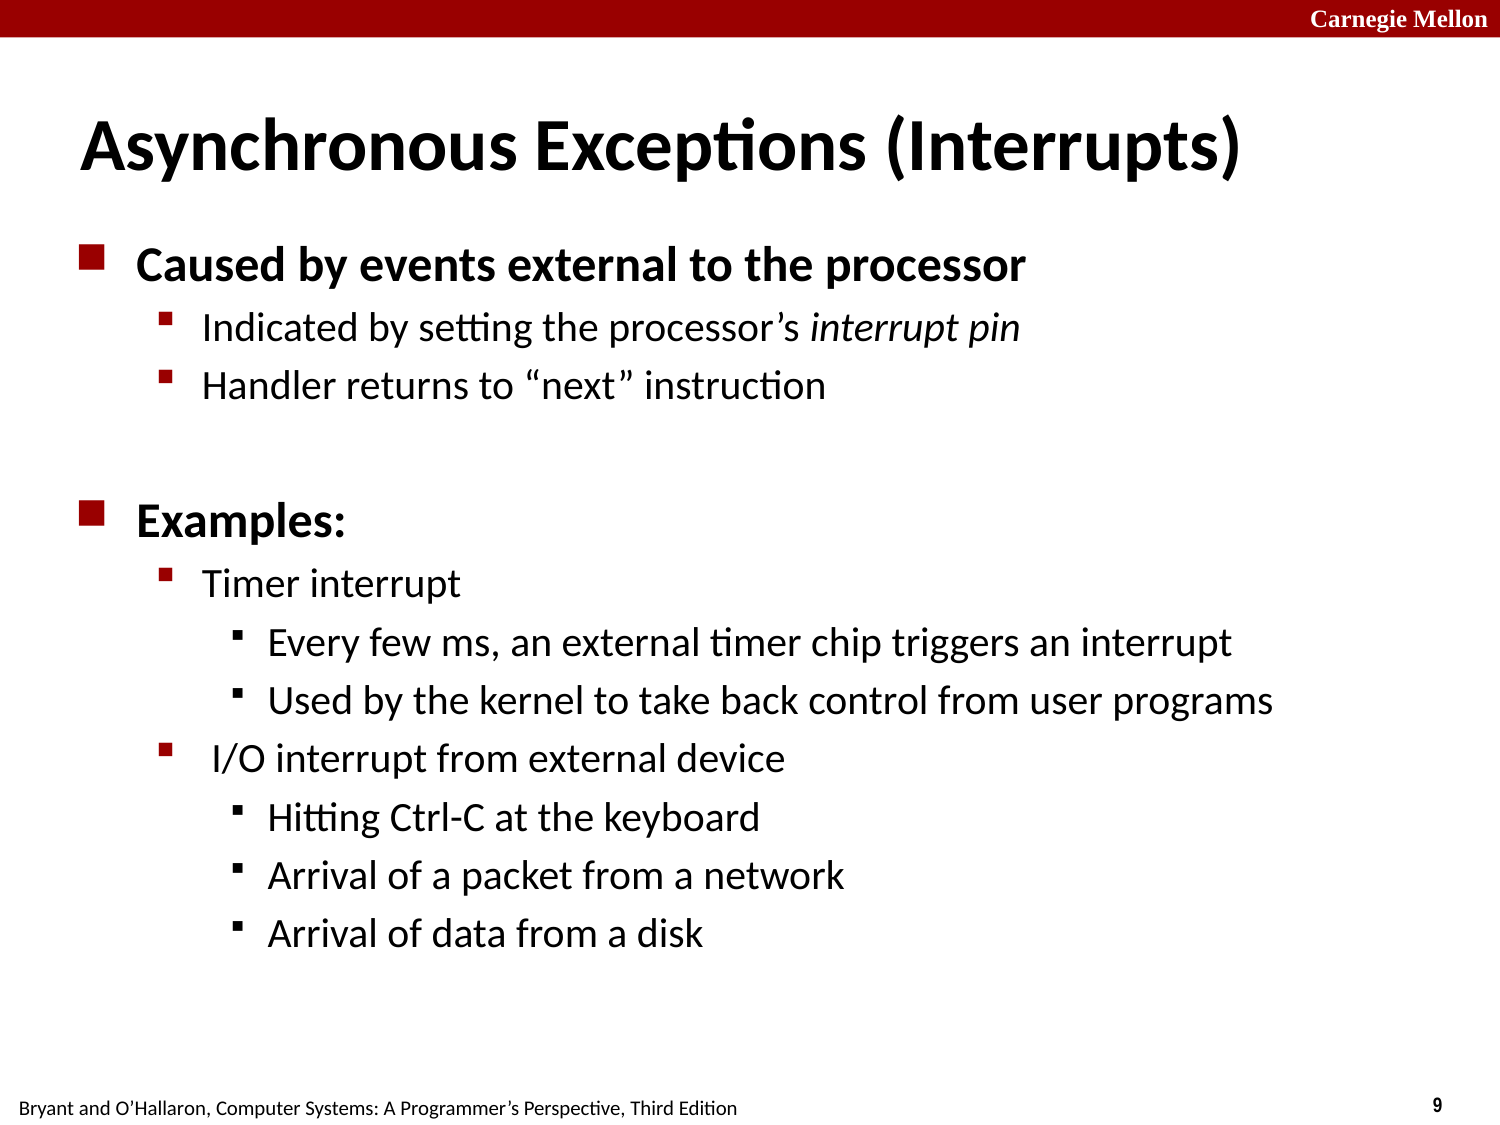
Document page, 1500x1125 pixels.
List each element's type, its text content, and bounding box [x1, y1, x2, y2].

title Asynchronous Exceptions (Interrupts) [64, 93, 1364, 188]
list Caused by events external to the processor Indicated by setting the processor’s interrupt pin Handler returns to “next” instruction Examples: Timer interrupt Every few ms, an external timer chip triggers an interrupt Used by the kernel to take back control from user programs I/O interrupt from external device Hitting Ctrl-C at the keyboard Arrival of a packet from a network Arrival of data from a disk [64, 223, 1361, 1040]
